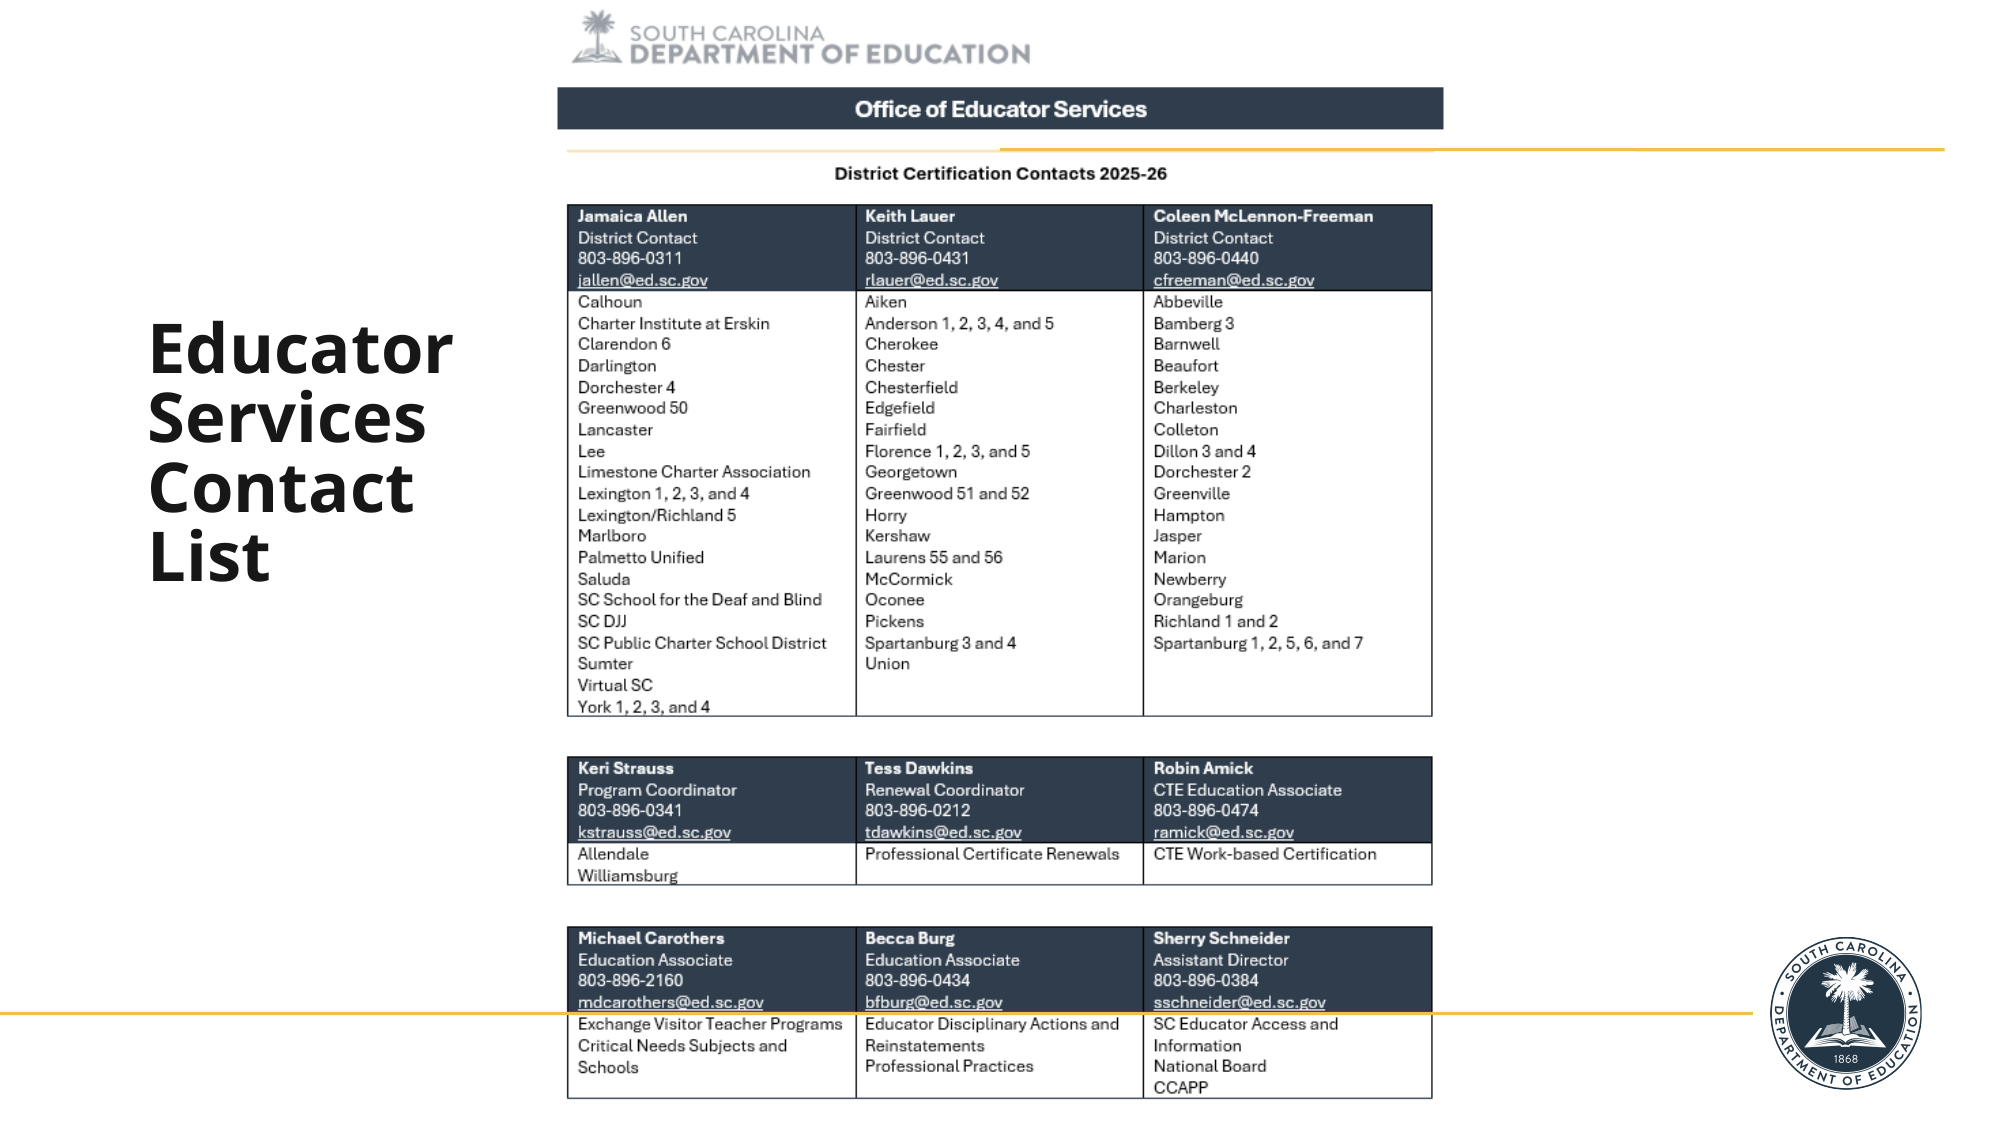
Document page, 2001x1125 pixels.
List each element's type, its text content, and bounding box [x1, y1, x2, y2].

text_box [1770, 937, 1922, 1090]
title Educator Services Contact List [147, 317, 476, 596]
picture [540, 0, 1460, 1125]
